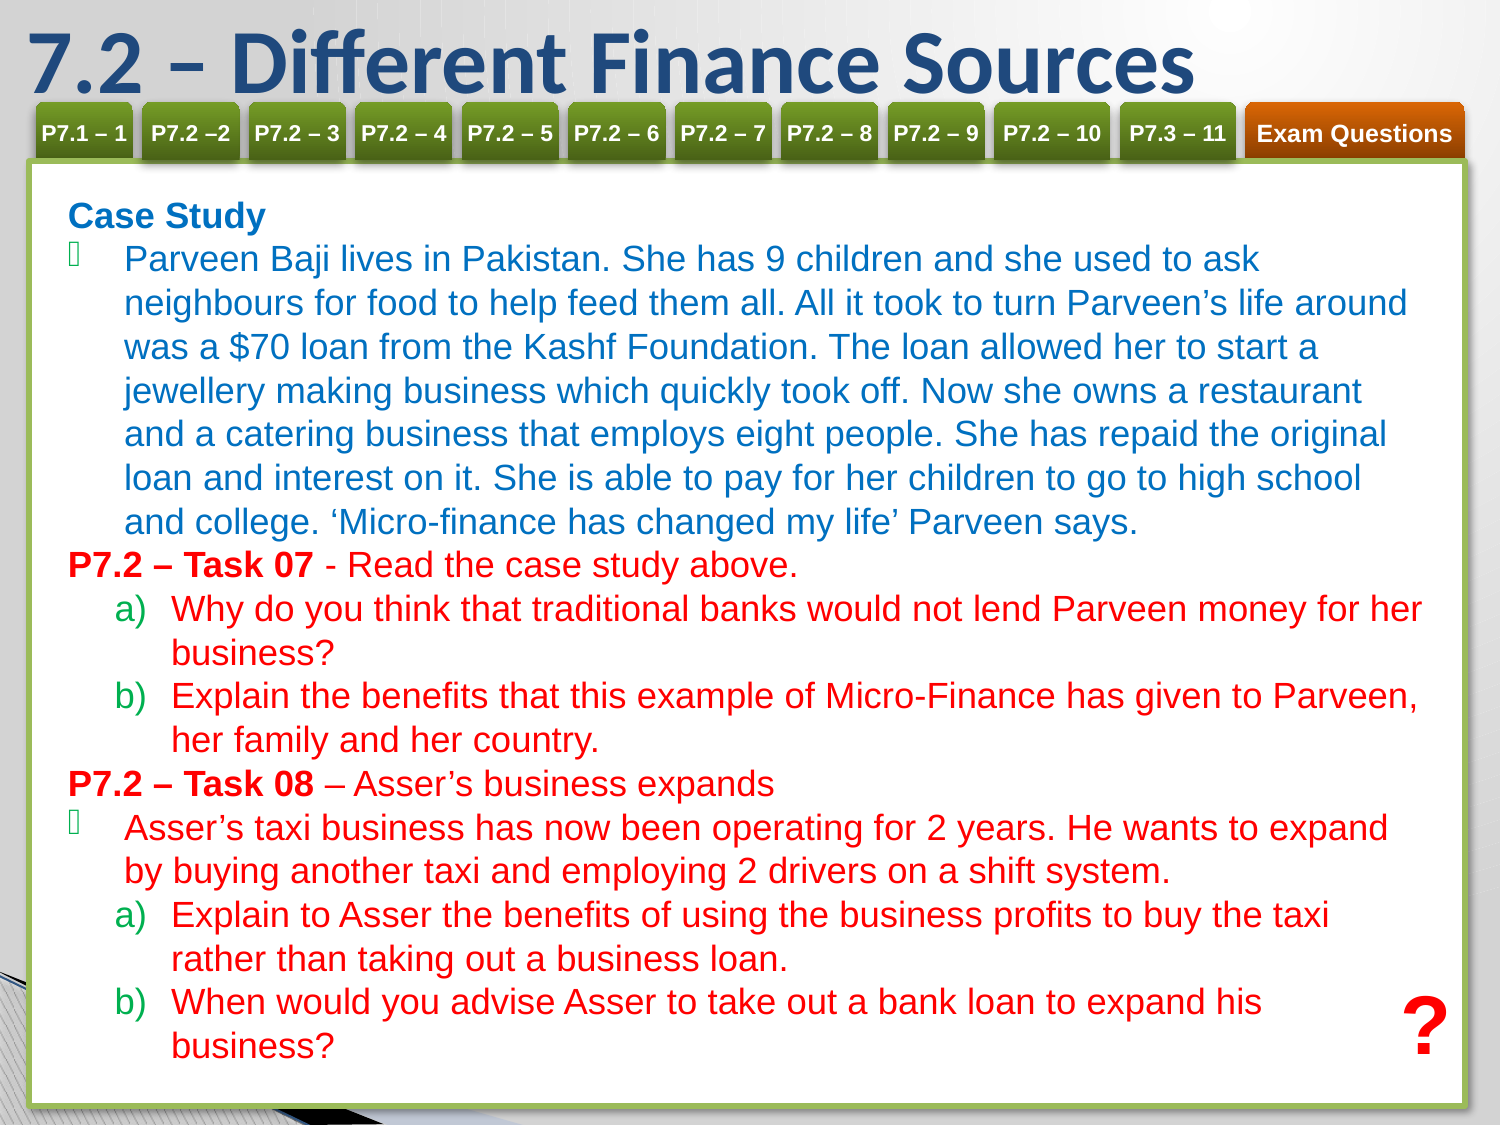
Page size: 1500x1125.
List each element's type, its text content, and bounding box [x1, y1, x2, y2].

title 7.2 – Different Finance Sources [11, 11, 1465, 102]
picture [281, 1114, 303, 1125]
text_box ? [1385, 964, 1447, 1079]
text_box Case Study Parveen Baji lives in Pakistan. She has 9 children and she used to ask neighbours for food to help feed them all. All it took to turn Parveen’s life around was a $70 loan from the Kashf Foundation. The loan allowed her to start a jewellery making business which quickly took off. Now she owns a restaurant and a catering business that employs eight people. She has repaid the original loan and interest on it. She is able to pay for her children to go to high school and college. ‘Micro-finance has changed my life’ Parveen says. P7.2 – Task 07 - Read the case study above. Why do you think that traditional banks would not lend Parveen money for her business? Explain the benefits that this example of Micro-Finance has given to Parveen, her family and her country. P7.2 – Task 08 – Asser’s business expands Asser’s taxi business has now been operating for 2 years. He wants to expand by buying another taxi and employing 2 drivers on a shift system. Explain to Asser the benefits of using the business profits to buy the taxi rather than taking out a business loan. When would you advise Asser to take out a bank loan to expand his business? [53, 184, 1447, 1074]
